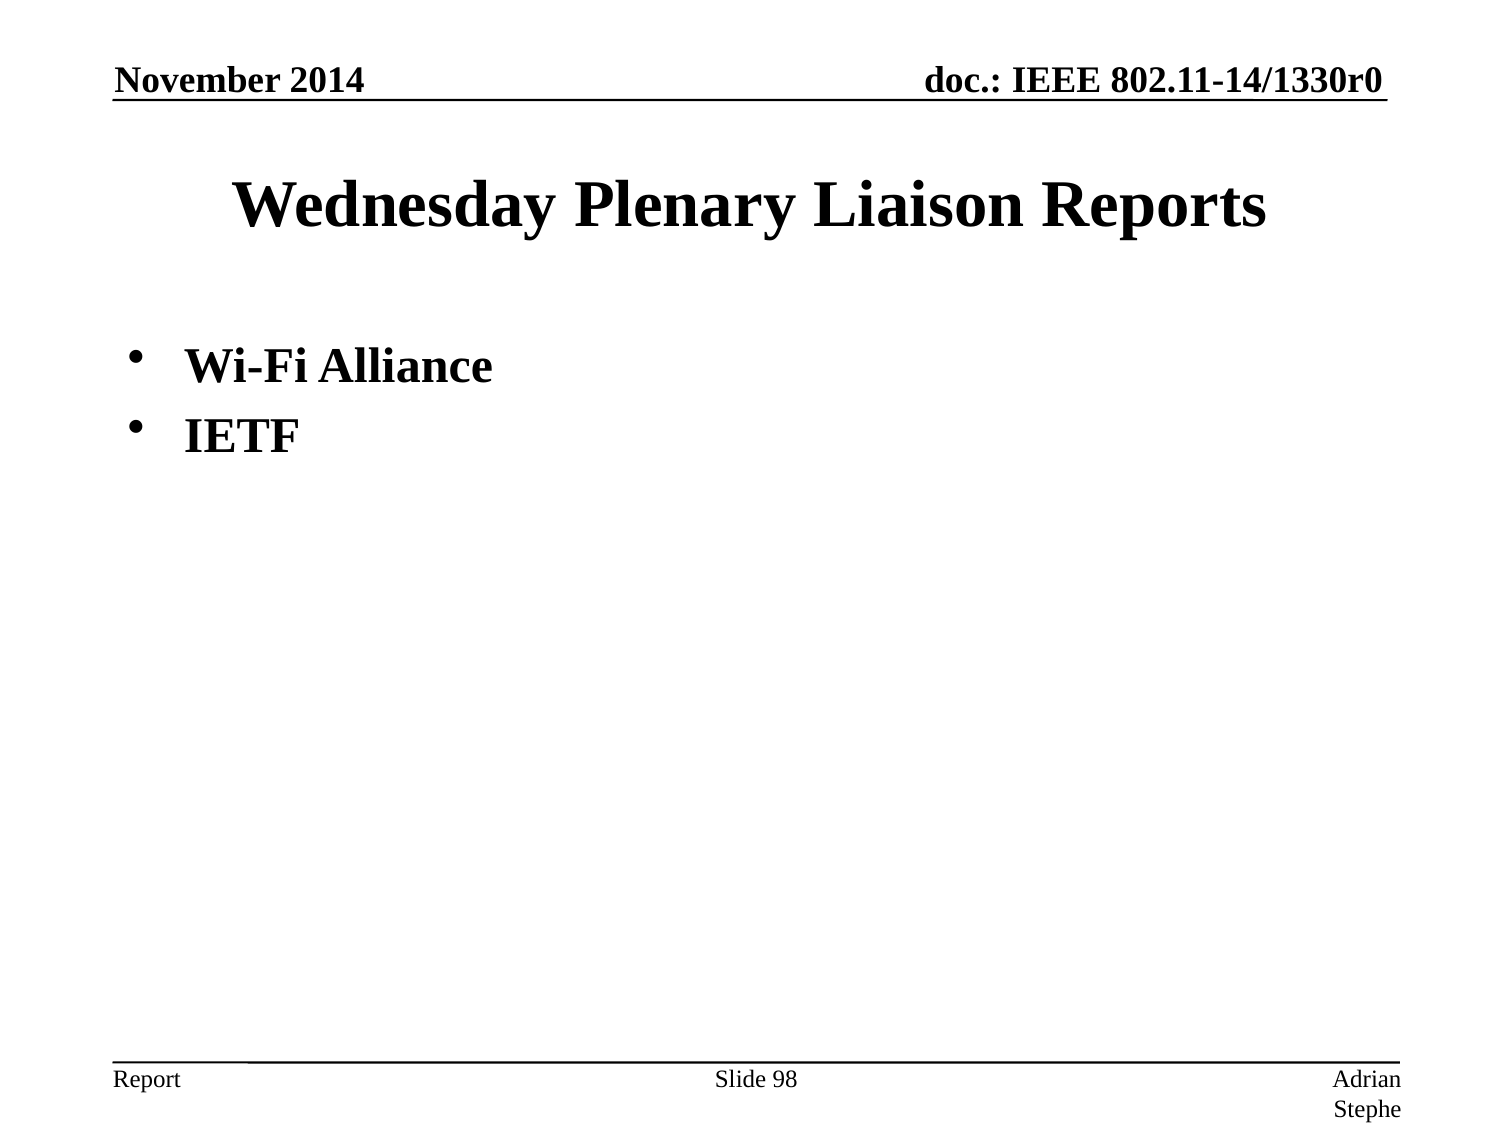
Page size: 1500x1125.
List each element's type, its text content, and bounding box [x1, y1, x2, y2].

title Wednesday Plenary Liaison Reports [112, 112, 1388, 288]
footer Adrian Stephens, Intel Corporation [1324, 1061, 1402, 1093]
list Wi-Fi Alliance IETF [112, 324, 1388, 1000]
slide_number Slide 98 [712, 1061, 800, 1093]
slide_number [114, 54, 374, 101]
